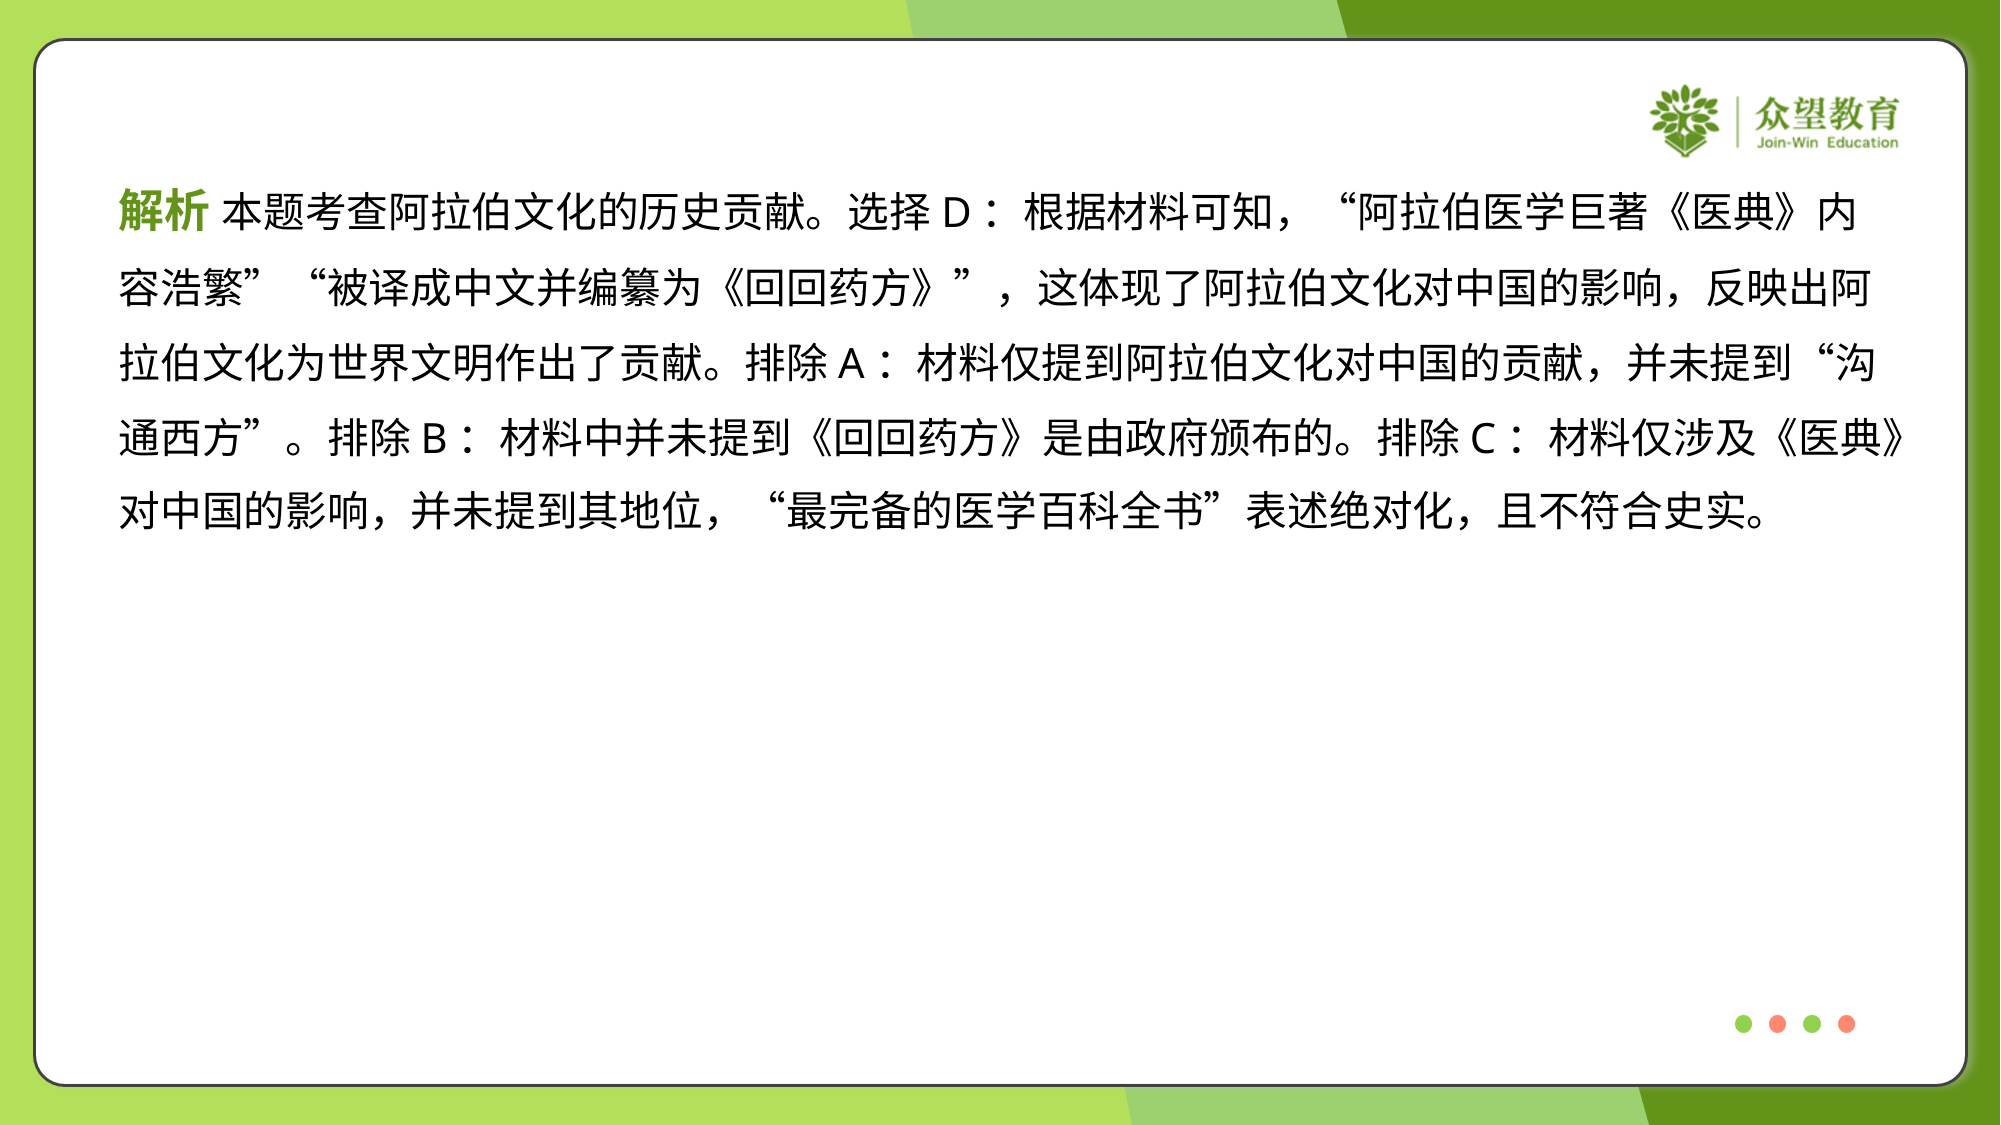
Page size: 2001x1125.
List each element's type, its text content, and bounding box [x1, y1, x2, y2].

text_box 解析 本题考查阿拉伯文化的历史贡献。选择D：根据材料可知，“阿拉伯医学巨著《医典》内 容浩繁”“被译成中文并编纂为《回回药方》”，这体现了阿拉伯文化对中国的影响，反映出阿 拉伯文化为世界文明作出了贡献。排除A：材料仅提到阿拉伯文化对中国的贡献，并未提到“沟 通西方”。排除B：材料中并未提到《回回药方》是由政府颁布的。排除C：材料仅涉及《医典》 对中国的影响，并未提到其地位，“最完备的医学百科全书”表述绝对化，且不符合史实。 [118, 159, 1883, 527]
picture [0, 0, 2000, 1125]
